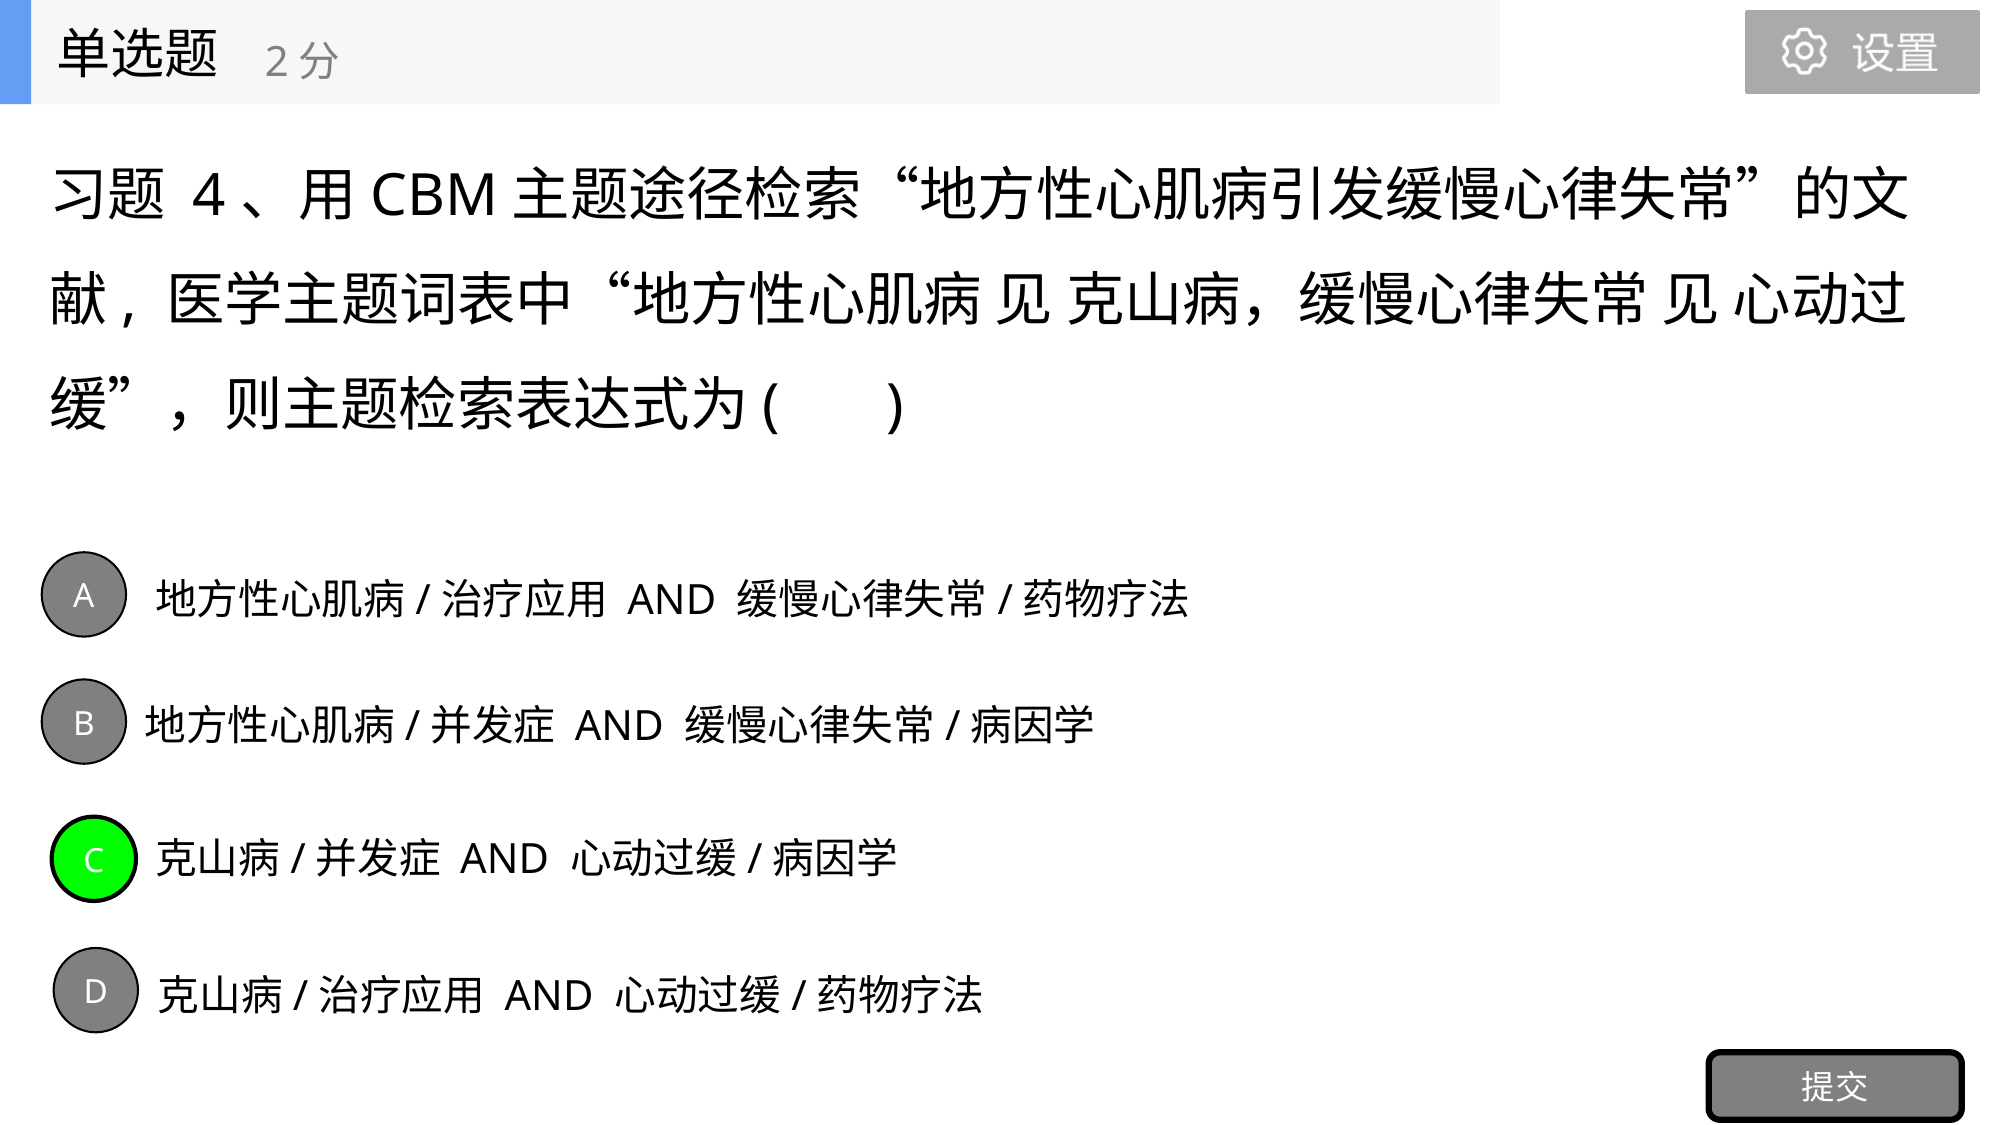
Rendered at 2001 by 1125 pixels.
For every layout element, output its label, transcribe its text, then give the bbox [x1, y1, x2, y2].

text_box 克山病/治疗应用 AND 心动过缓/药物疗法 [142, 960, 1717, 1026]
text_box 提交 [1707, 1051, 1963, 1121]
text_box 克山病/并发症 AND 心动过缓/病因学 [140, 824, 1756, 890]
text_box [0, 0, 1500, 105]
text_box B [40, 678, 128, 765]
text_box 习题 4、用CBM主题途径检索“地方性心肌病引发缓慢心律失常”的文献, 医学主题词表中“地方性心肌病 见 克山病，缓慢心律失常 见 心动过缓”，则主题检索表达式为( ) [34, 114, 1963, 444]
text_box D [52, 946, 140, 1034]
picture [1745, 10, 1980, 94]
text_box 地方性心肌病/并发症 AND 缓慢心律失常/病因学 [129, 691, 1709, 756]
text_box C [50, 815, 138, 903]
text_box A [40, 551, 128, 638]
text_box 地方性心肌病/治疗应用 AND 缓慢心律失常/药物疗法 [140, 565, 2000, 631]
